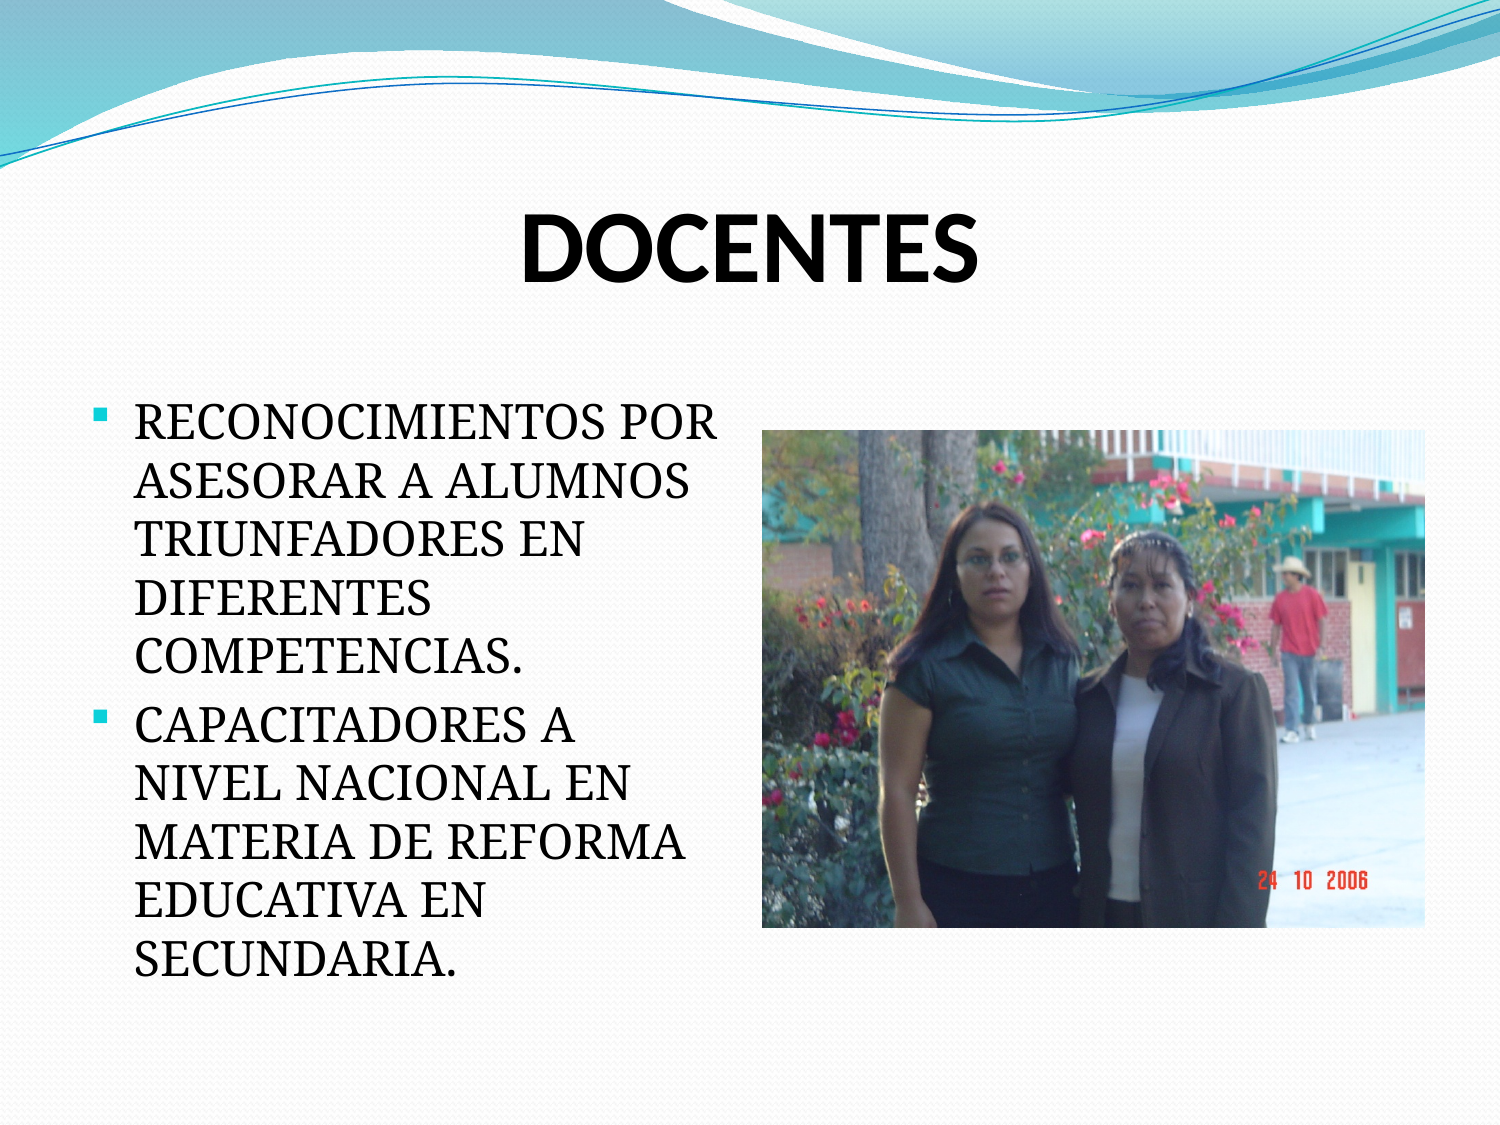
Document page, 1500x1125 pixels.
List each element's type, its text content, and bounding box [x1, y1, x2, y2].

list RECONOCIMIENTOS POR ASESORAR A ALUMNOS TRIUNFADORES EN DIFERENTES COMPETENCIAS. CAPACITADORES A NIVEL NACIONAL EN MATERIA DE REFORMA EDUCATIVA EN SECUNDARIA. [75, 314, 738, 1043]
title DOCENTES [75, 115, 1425, 303]
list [762, 430, 1426, 928]
